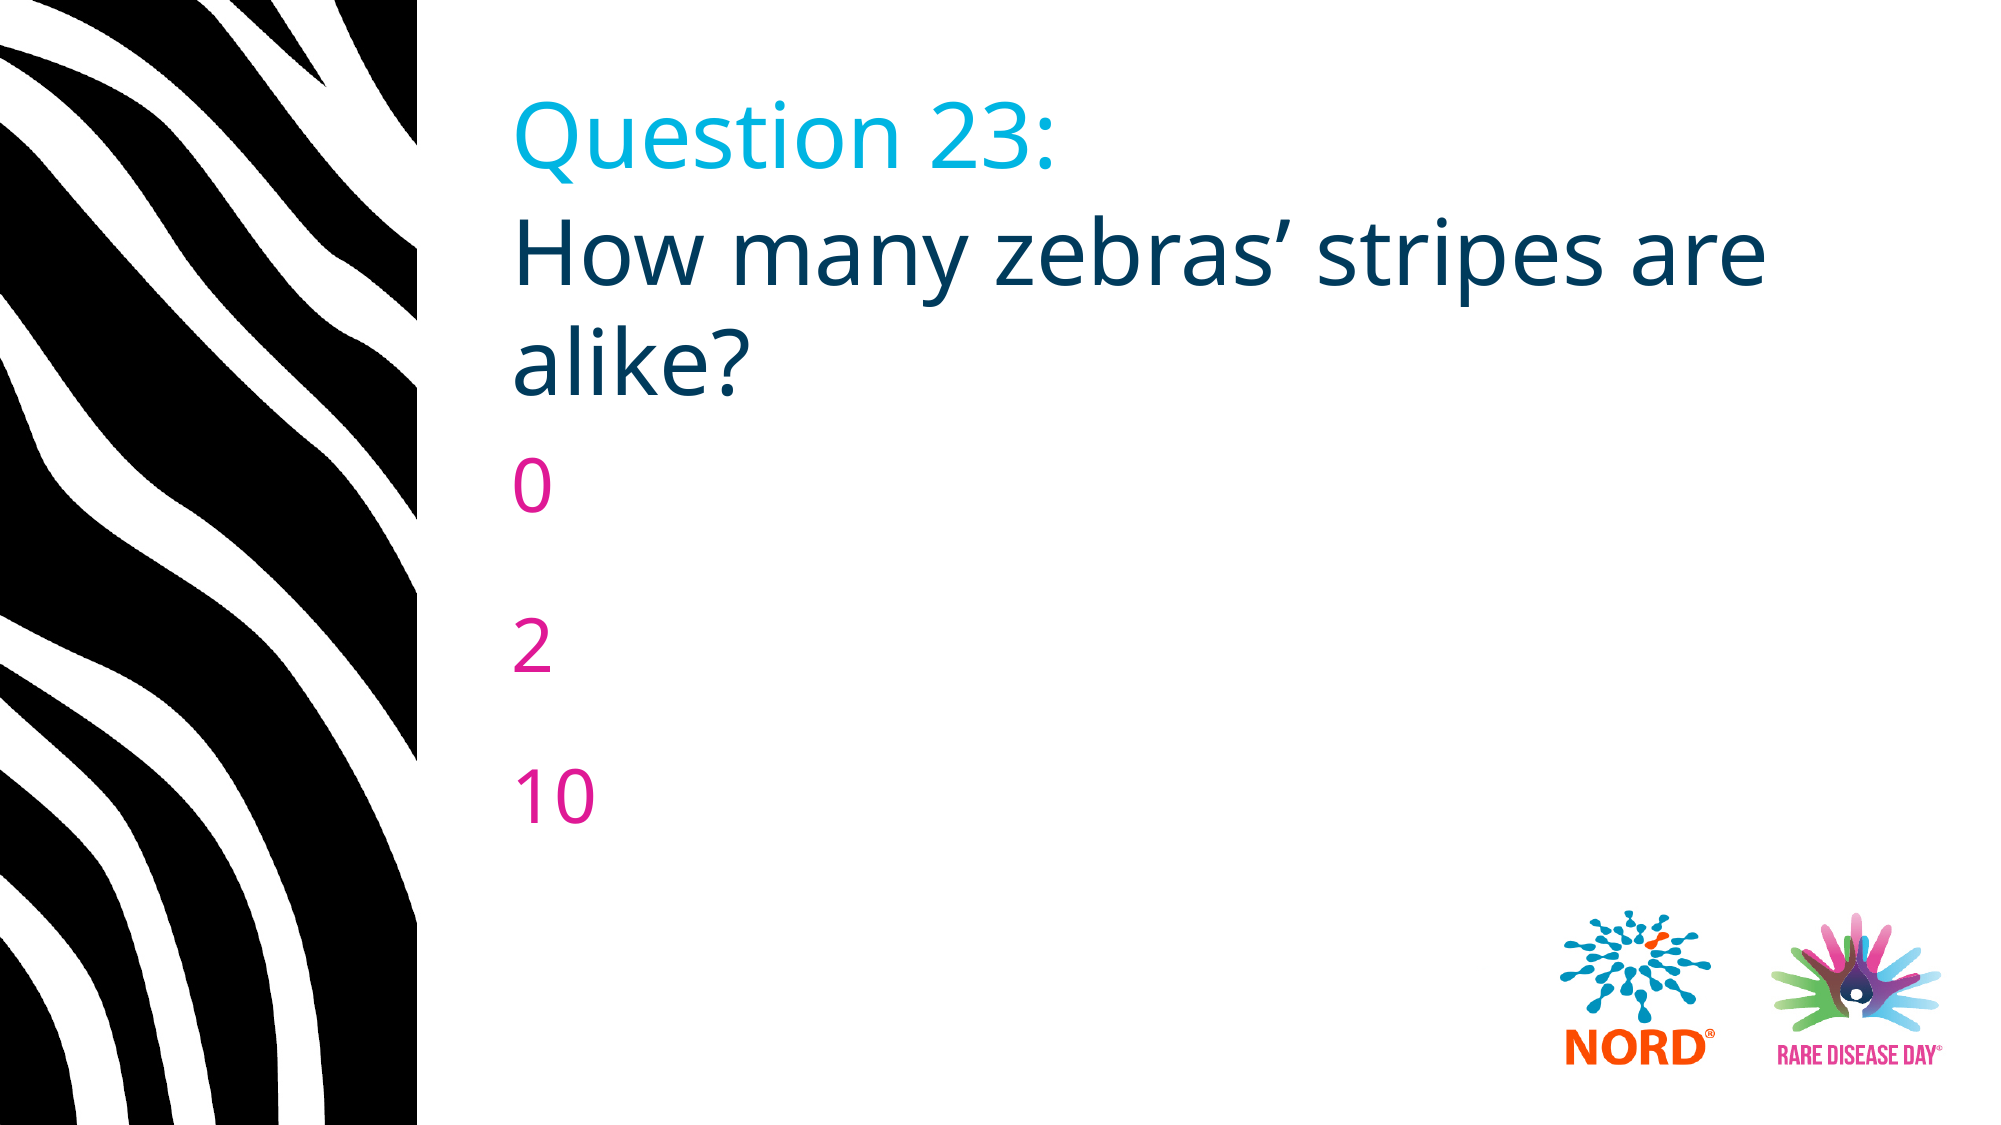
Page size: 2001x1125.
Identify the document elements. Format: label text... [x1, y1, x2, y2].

list 0 [496, 439, 1916, 562]
text_box 2 [496, 600, 1889, 711]
text_box 10 [496, 750, 1916, 880]
picture [0, 0, 2001, 1125]
title Question 23: [496, 78, 1863, 186]
text_box How many zebras’ stripes are alike? [496, 186, 2000, 422]
